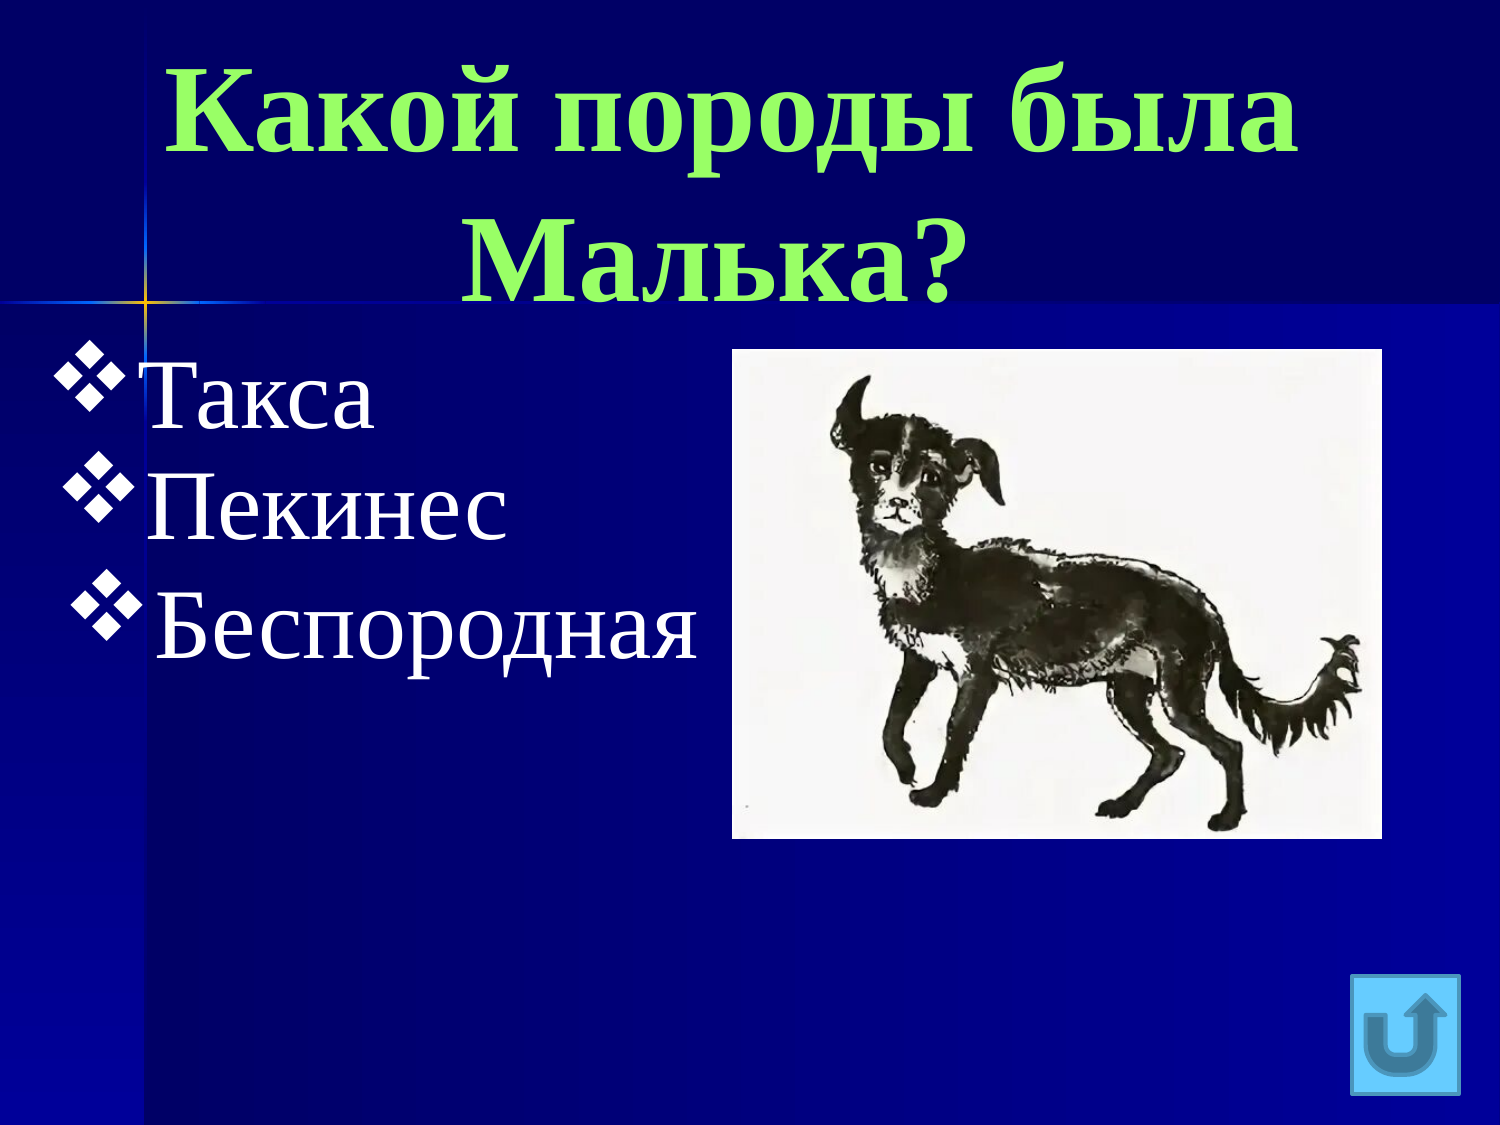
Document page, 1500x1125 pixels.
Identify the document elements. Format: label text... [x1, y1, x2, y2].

text_box Какой породы была Малька? [64, 19, 1400, 334]
text_box [1350, 974, 1461, 1096]
text_box Беспородная [48, 550, 726, 686]
text_box Такса [31, 321, 401, 456]
picture [732, 349, 1383, 840]
text_box Пекинес [39, 431, 550, 567]
